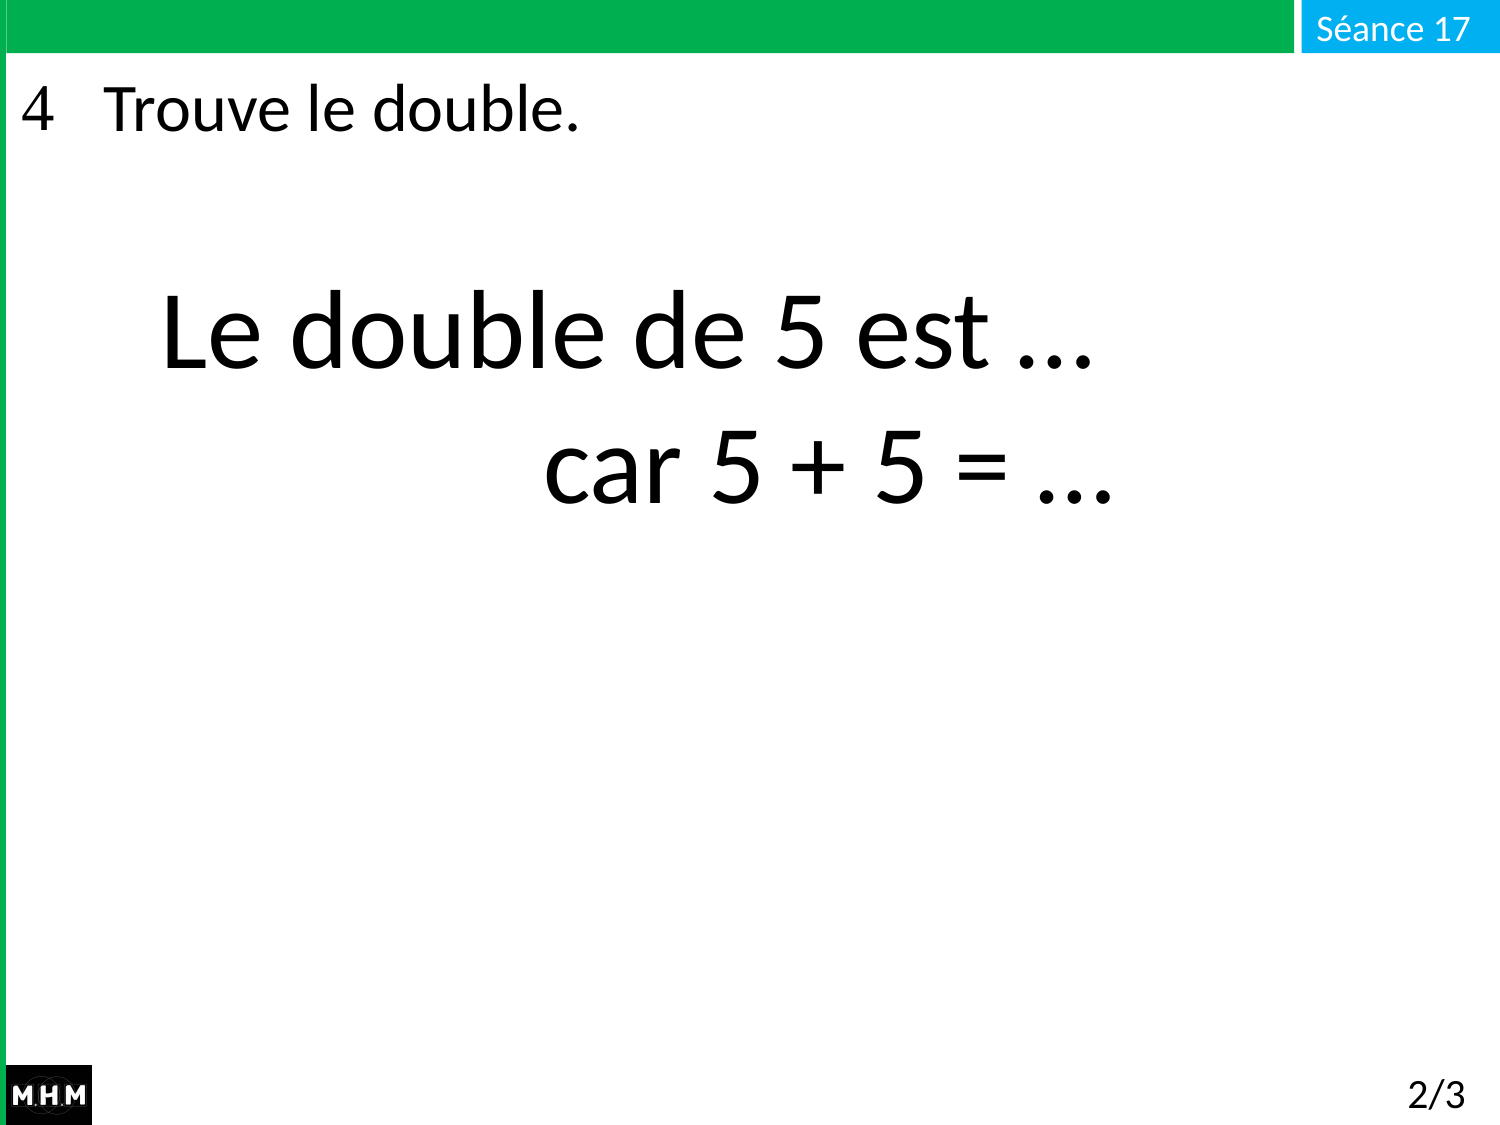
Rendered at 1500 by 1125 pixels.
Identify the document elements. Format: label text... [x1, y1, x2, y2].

text_box Le double de 5 est … car 5 + 5 = … [145, 248, 1500, 534]
list 2/3 [1373, 1064, 1500, 1125]
picture [6, 1065, 92, 1125]
title Trouve le double. [88, 65, 1383, 155]
